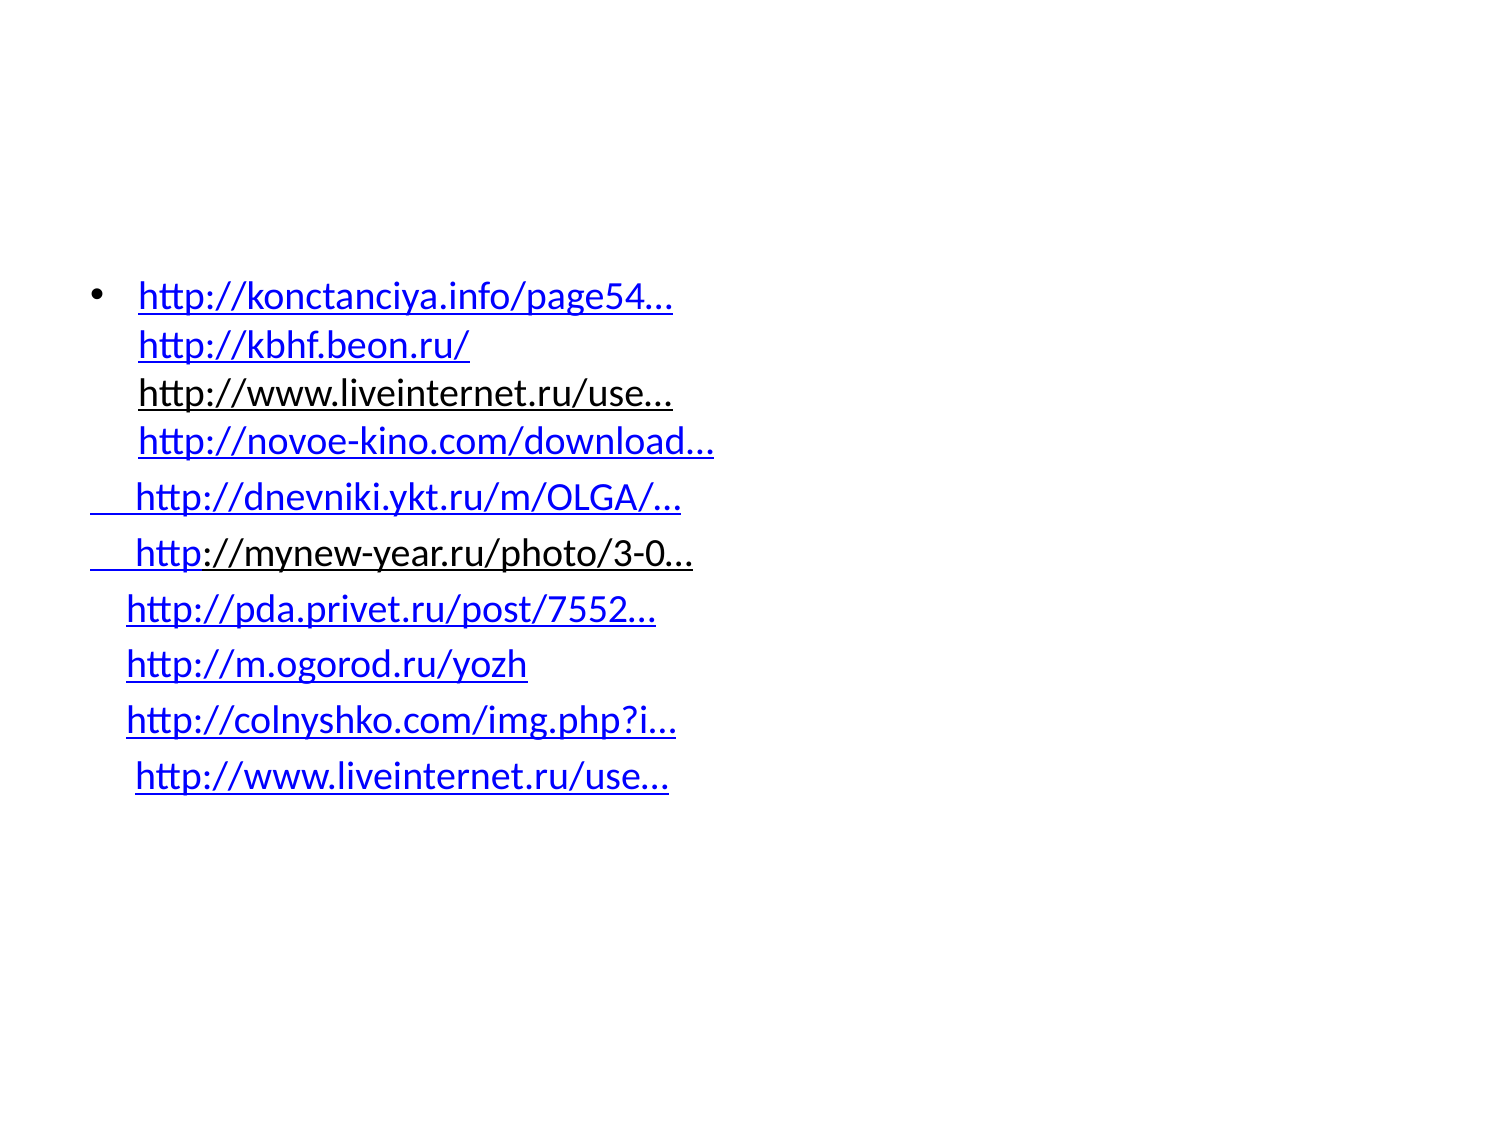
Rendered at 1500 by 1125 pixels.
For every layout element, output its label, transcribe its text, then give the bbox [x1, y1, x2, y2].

list http://konctanciya.info/page54… http://kbhf.beon.ru/ http://www.liveinternet.ru/use… http://novoe-kino.com/download… http://dnevniki.ykt.ru/m/OLGA/… http://mynew-year.ru/photo/3-0… http://pda.privet.ru/post/7552… http://m.ogorod.ru/yozh http://colnyshko.com/img.php?i… http://www.liveinternet.ru/use… [75, 262, 1425, 1005]
